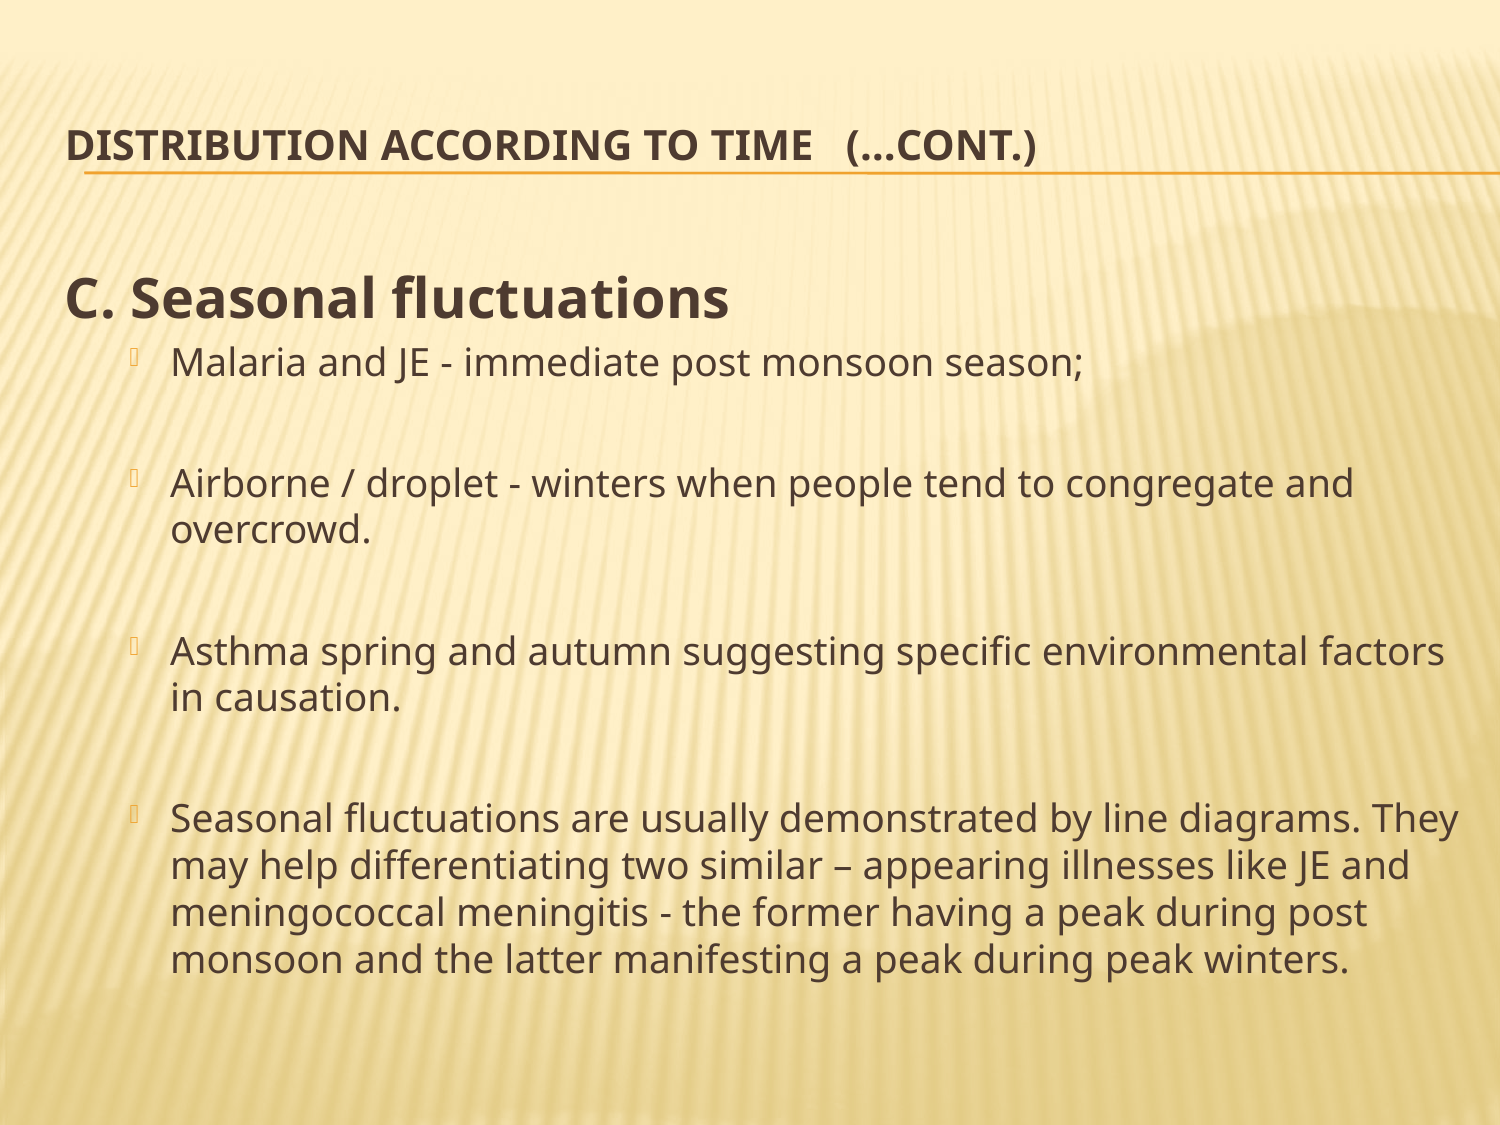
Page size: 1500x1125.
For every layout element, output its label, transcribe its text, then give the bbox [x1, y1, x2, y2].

list C. Seasonal fluctuations Malaria and JE - immediate post monsoon season; Airborne / droplet - winters when people tend to congregate and overcrowd. Asthma spring and autumn suggesting specific environmental factors in causation. Seasonal fluctuations are usually demonstrated by line diagrams. They may help differentiating two similar – appearing illnesses like JE and meningococcal meningitis - the former having a peak during post monsoon and the latter manifesting a peak during peak winters. [50, 254, 1475, 998]
title Distribution According to Time (…Cont.) [50, 75, 1475, 213]
